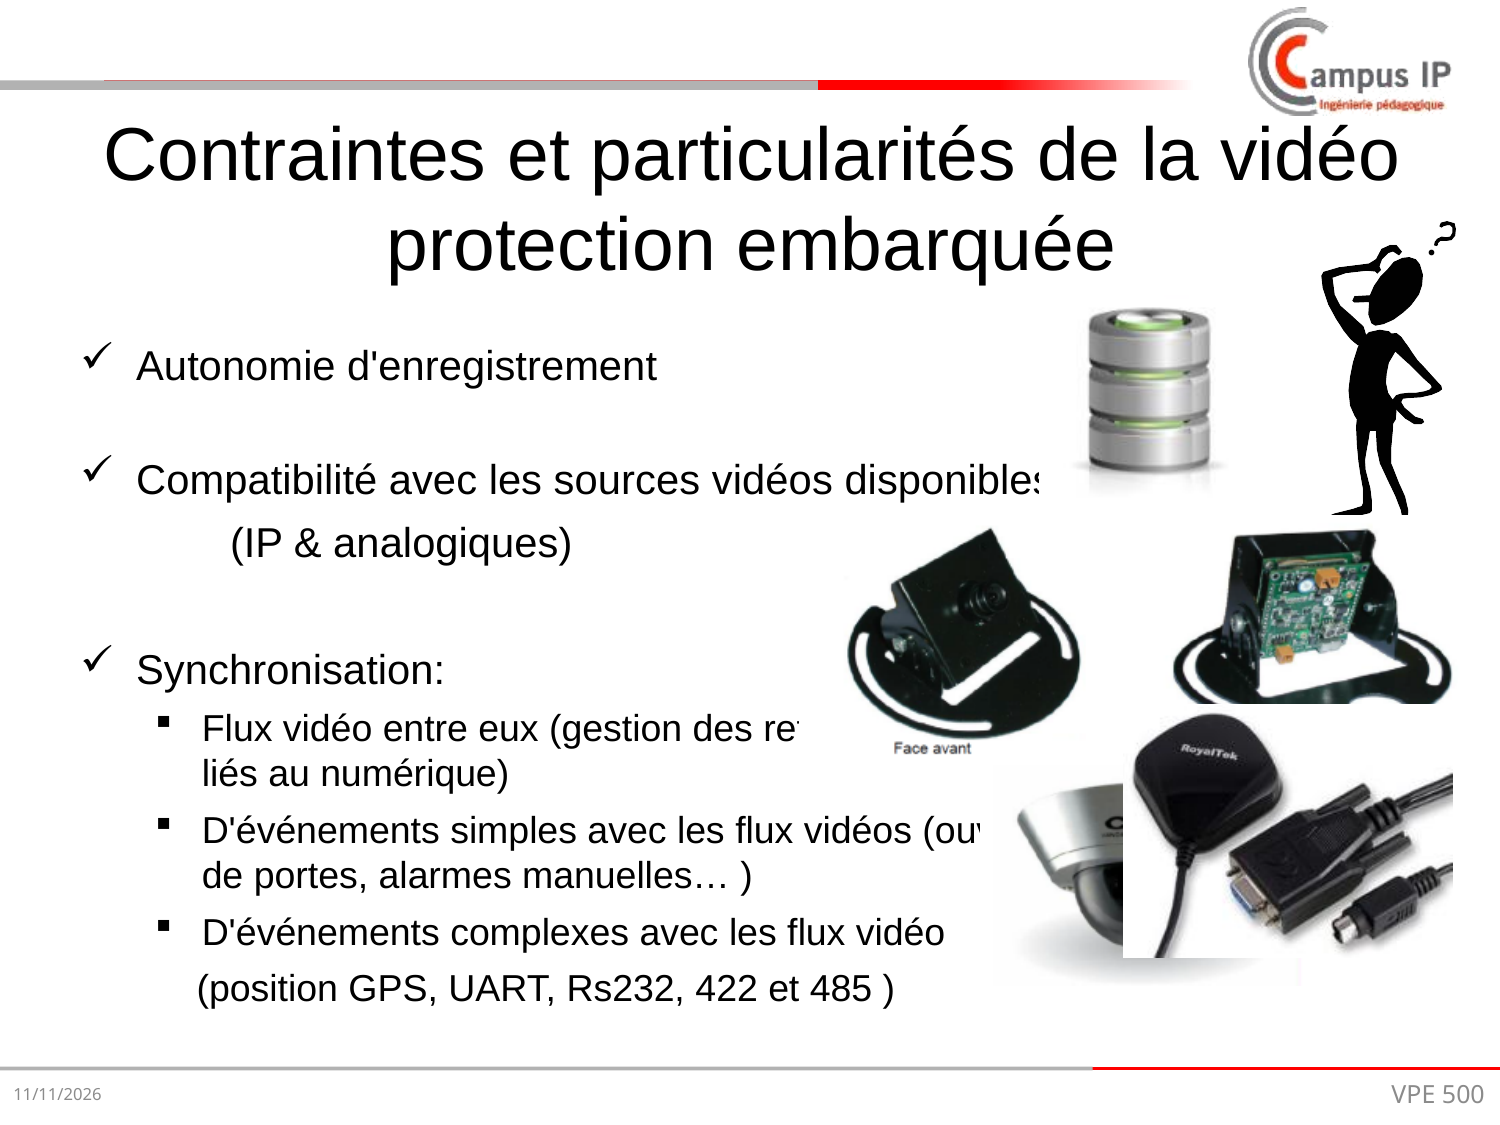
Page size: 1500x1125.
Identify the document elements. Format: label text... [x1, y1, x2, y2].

picture [1123, 703, 1454, 958]
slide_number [0, 1065, 349, 1125]
picture [1248, 7, 1474, 116]
title Contraintes et particularités de la vidéo protection embarquée [76, 101, 1427, 290]
footer VPE 500 [1025, 1065, 1500, 1125]
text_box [799, 514, 1500, 987]
picture [1321, 221, 1456, 514]
list Autonomie d'enregistrement Compatibilité avec les sources vidéos disponibles (IP & analogiques) Synchronisation: Flux vidéo entre eux (gestion des retards de traitement liés au numérique) D'événements simples avec les flux vidéos (ouverture de portes, alarmes manuelles… ) D'événements complexes avec les flux vidéo (position GPS, UART, Rs232, 422 et 485 ) [64, 331, 1152, 1017]
picture [1039, 295, 1260, 514]
